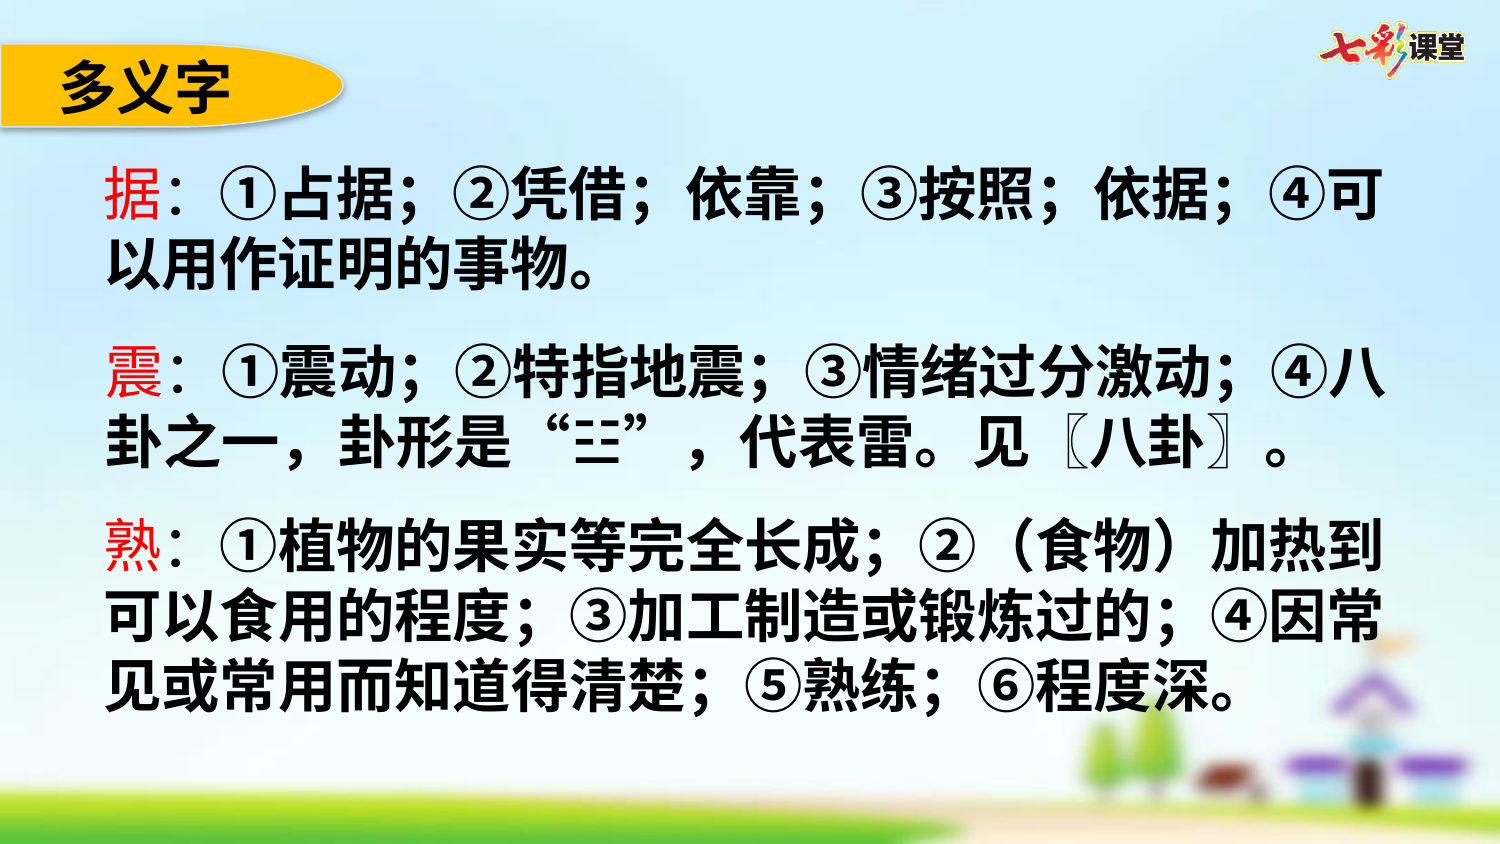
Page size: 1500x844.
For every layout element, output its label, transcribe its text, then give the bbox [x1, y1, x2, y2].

text_box 震：①震动；②特指地震；③情绪过分激动；④八卦之一，卦形是“☳”，代表雷。见〖八卦〗。 [90, 327, 1414, 483]
picture [0, 0, 1500, 844]
text_box 据：①占据；②凭借；依靠；③按照；依据；④可以用作证明的事物。 [88, 150, 1414, 305]
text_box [0, 43, 344, 128]
text_box 熟：①植物的果实等完全长成；②（食物）加热到可以食用的程度；③加工制造或锻炼过的；④因常见或常用而知道得清楚；⑤熟练；⑥程度深。 [88, 501, 1414, 727]
